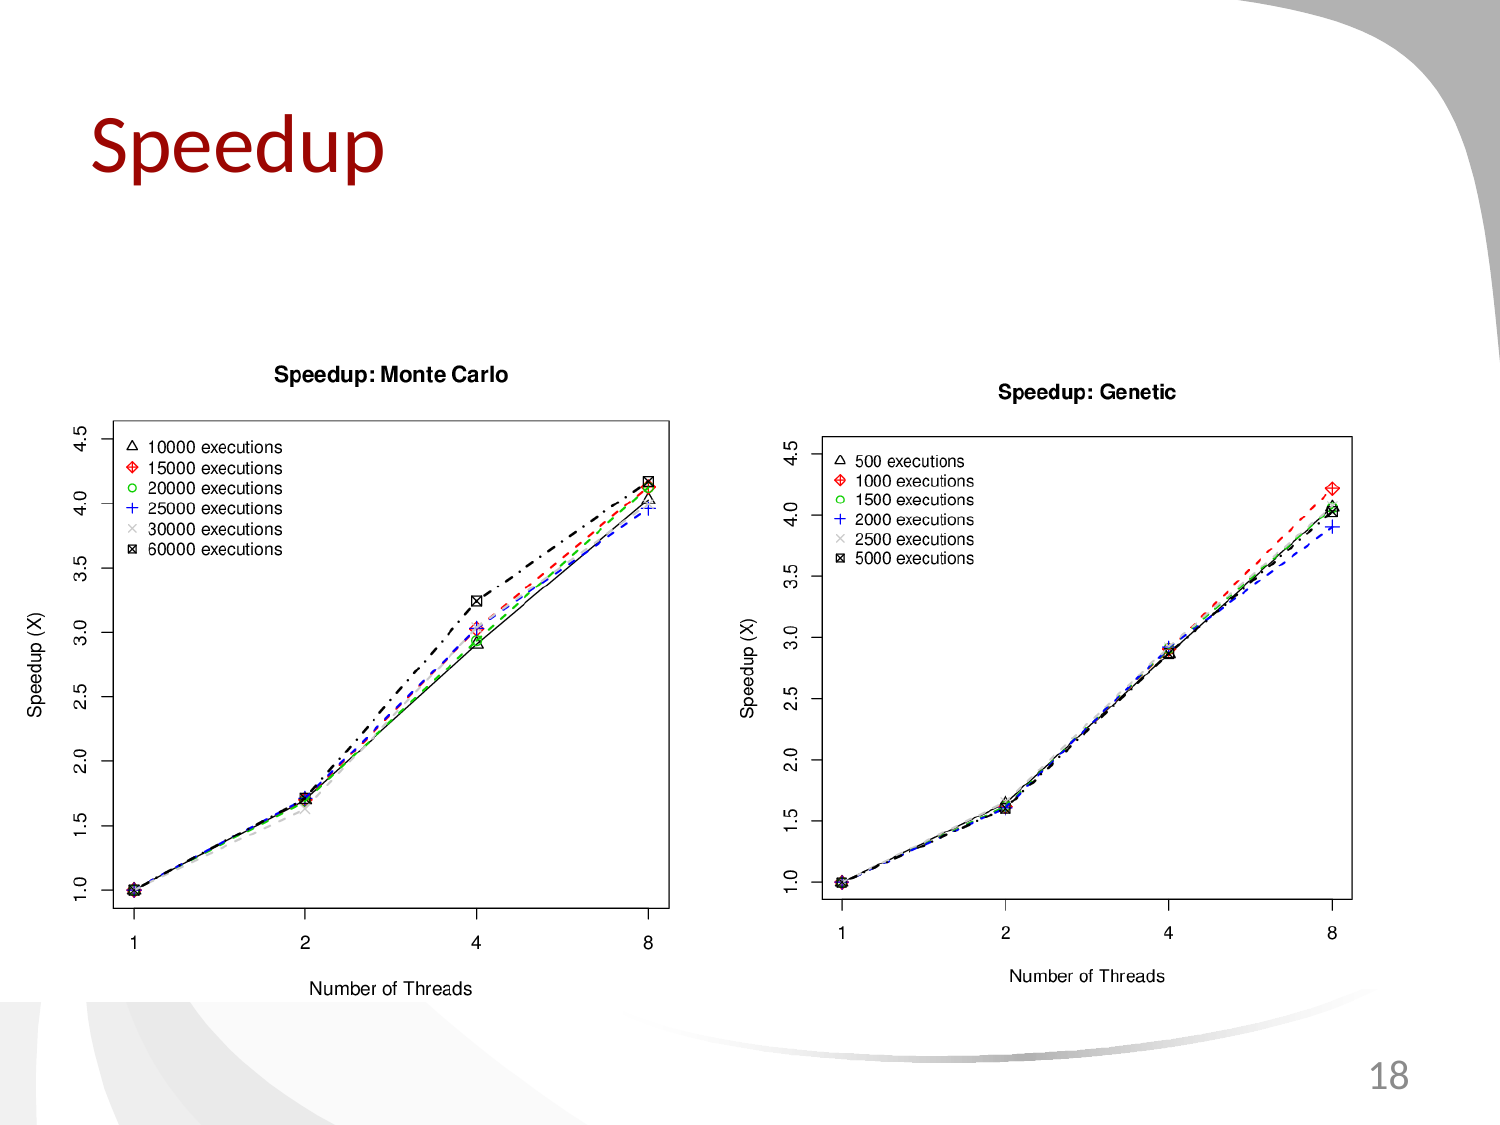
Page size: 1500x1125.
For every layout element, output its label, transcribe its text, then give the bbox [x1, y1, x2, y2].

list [0, 337, 751, 1002]
slide_number 18 [1074, 1042, 1425, 1103]
title Speedup [75, 45, 1425, 233]
picture [702, 361, 1436, 990]
